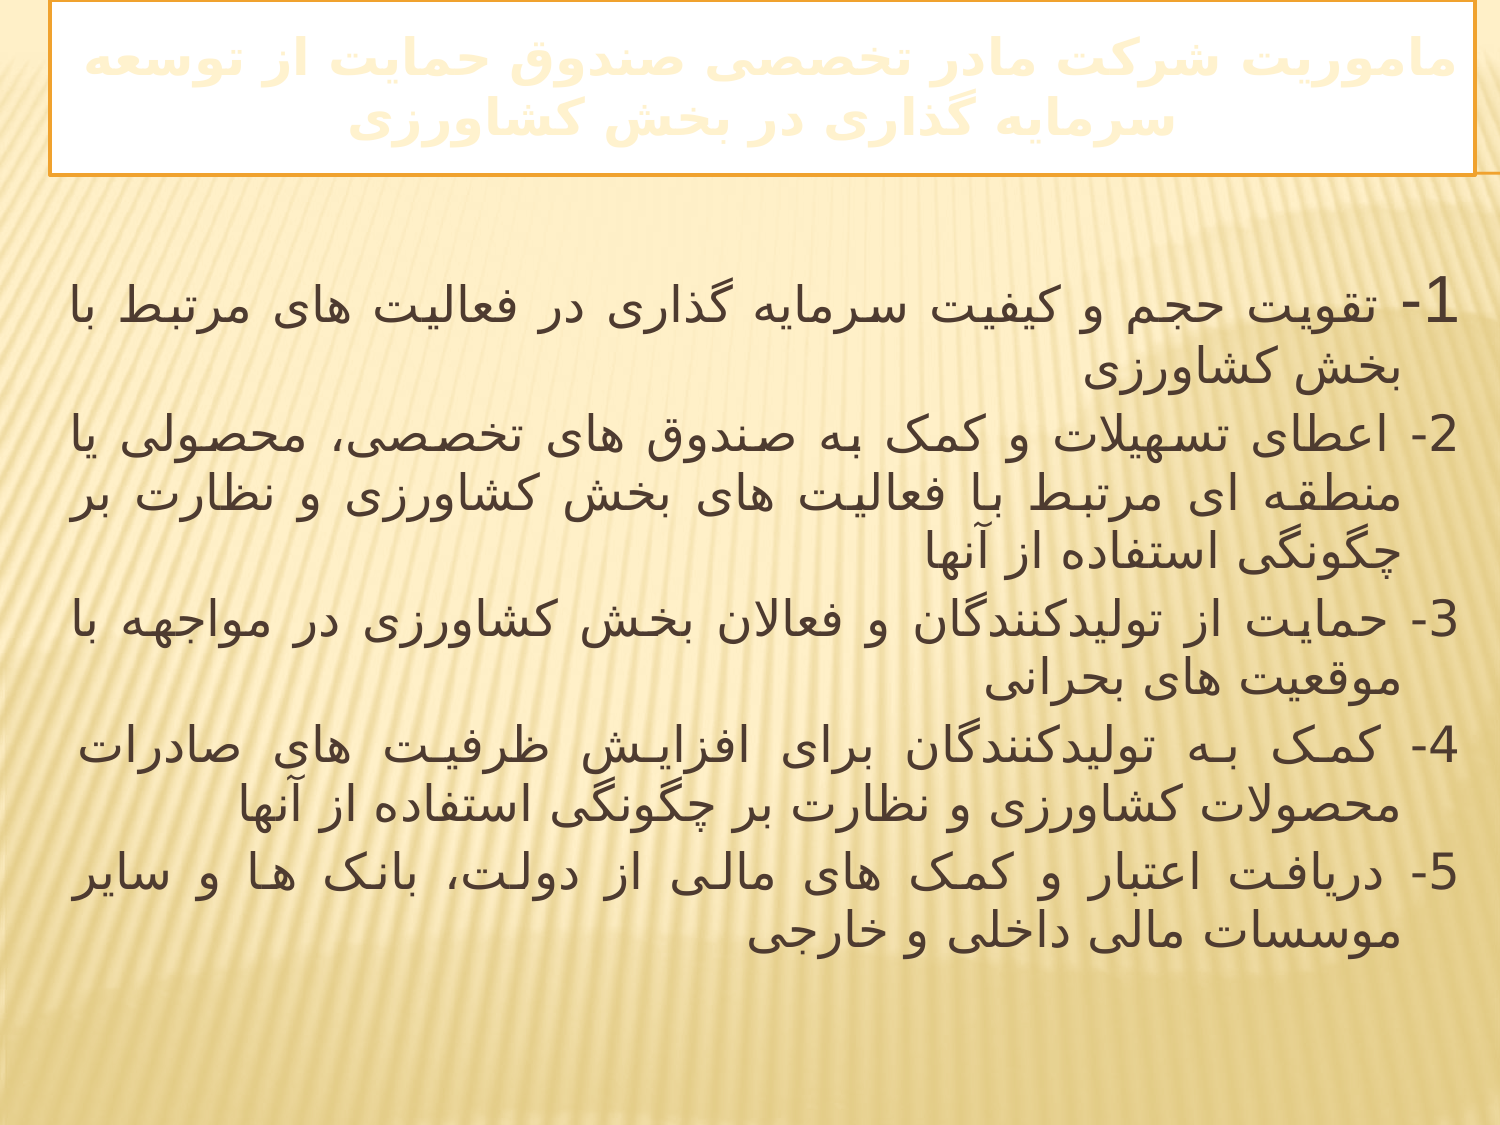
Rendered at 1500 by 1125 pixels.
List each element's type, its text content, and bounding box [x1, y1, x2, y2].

title ماموریت شرکت مادر تخصصی صندوق حمایت از توسعه سرمایه گذاری در بخش کشاورزی [48, 0, 1477, 177]
list 1- تقویت حجم و کیفیت سرمایه گذاری در فعالیت های مرتبط با بخش کشاورزی 2- اعطای تسهیلات و کمک به صندوق های تخصصی، محصولی یا منطقه ای مرتبط با فعالیت های بخش کشاورزی و نظارت بر چگونگی استفاده از آنها 3- حمایت از تولیدکنندگان و فعالان بخش کشاورزی در مواجهه با موقعیت های بحرانی 4- کمک به تولیدکنندگان برای افزایش ظرفیت های صادرات محصولات کشاورزی و نظارت بر چگونگی استفاده از آنها 5- دریافت اعتبار و کمک های مالی از دولت، بانک ها و سایر موسسات مالی داخلی و خارجی [50, 254, 1475, 998]
